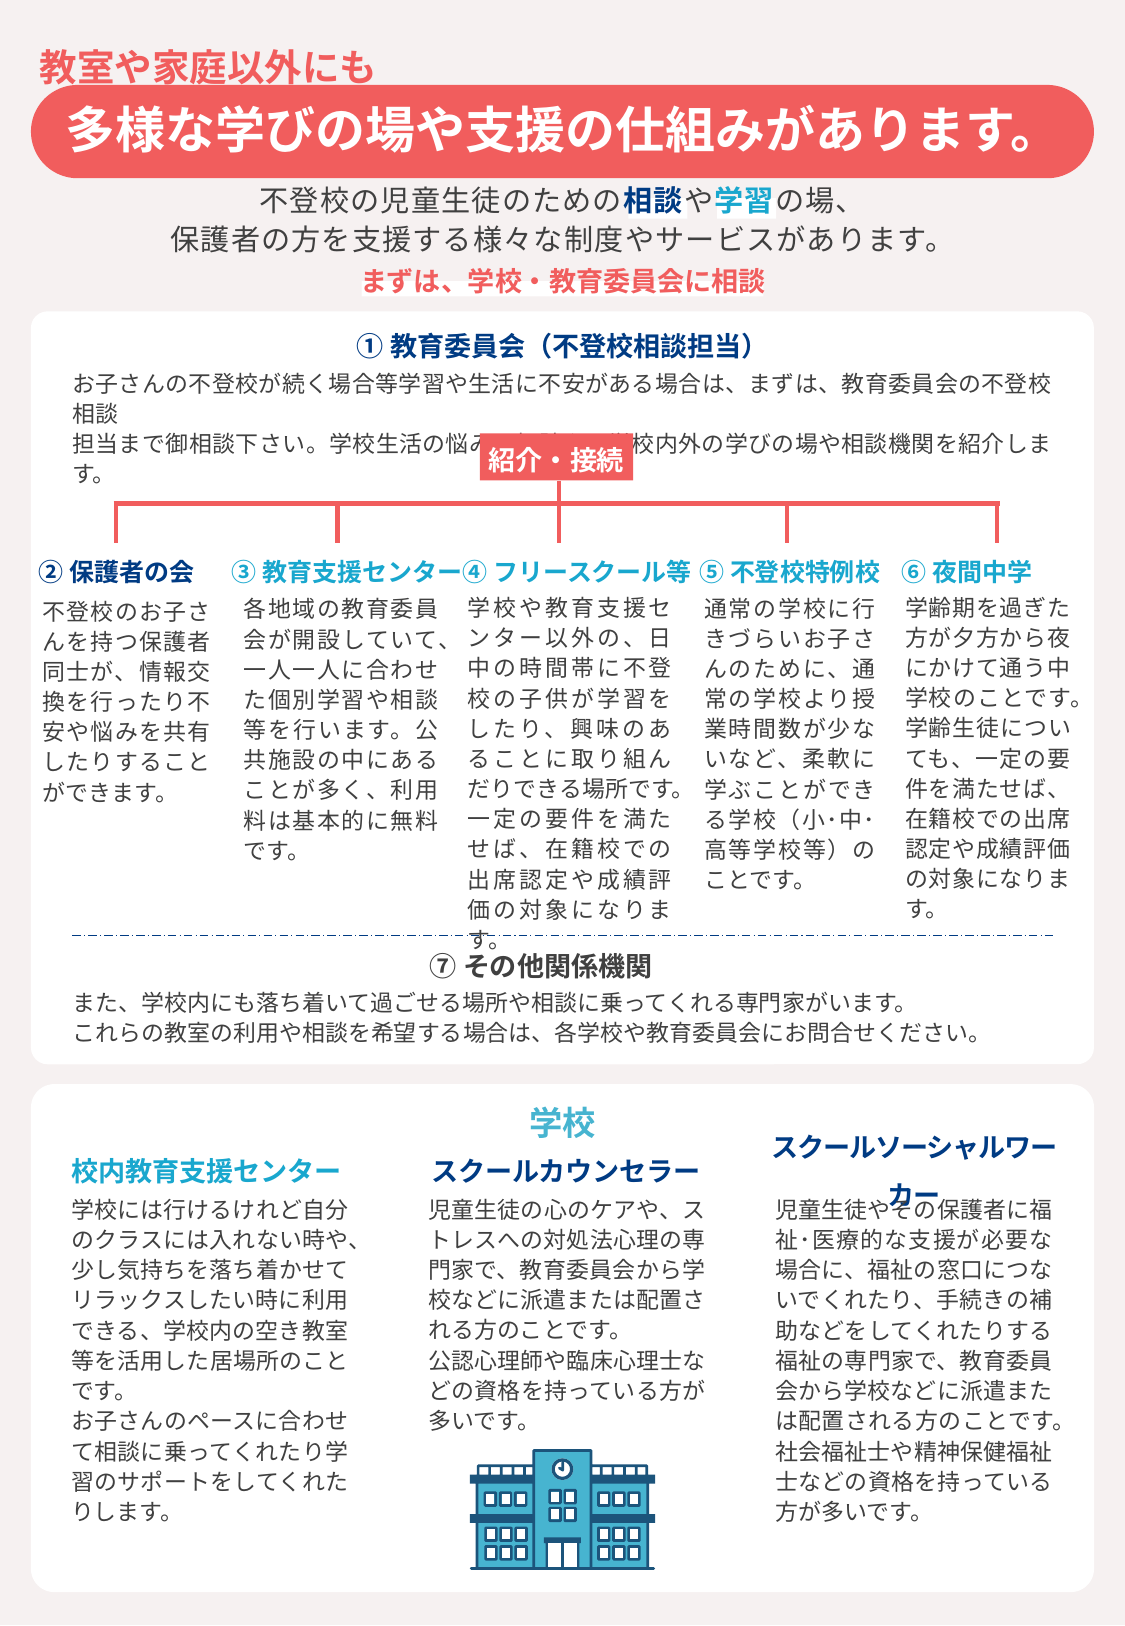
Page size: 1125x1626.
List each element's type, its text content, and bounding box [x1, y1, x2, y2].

text_box 学校には行けるけれど自分のクラスには入れない時や、少し気持ちを落ち着かせてリラックスしたい時に利用できる、学校内の空き教室等を活用した居場所のことです。 お子さんのペースに合わせて相談に乗ってくれたり学習のサポートをしてくれたりします。 [73, 1194, 348, 1523]
text_box 通常の学校に行きづらいお子さんのために、通常の学校より授業時間数が少ないなど、柔軟に学ぶことができる学校（小･中･高等学校等）のことです。 [706, 597, 874, 892]
text_box 不登校の児童生徒のための相談や学習の場、 保護者の方を支援する様々な制度やサービスがあります。 [30, 178, 1095, 257]
text_box 学齢期を過ぎた方が夕方から夜にかけて通う中学校のことです。 学齢生徒についても、一定の要件を満たせば、在籍校での出席認定や成績評価の対象になります。 [906, 592, 1069, 920]
text_box まずは、学校・教育委員会に相談 [237, 257, 888, 306]
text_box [113, 480, 1000, 543]
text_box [469, 1449, 656, 1570]
text_box [29, 1083, 1096, 1594]
text_box 各地域の教育委員会が開設していて、一人一人に合わせた個別学習や相談等を行います。公共施設の中にあることが多く、利用料は基本的に無料です。 [245, 597, 437, 863]
text_box 学校や教育支援センター以外の、日中の時間帯に不登校の子供が学習をしたり、興味のあることに取り組んだりできる場所です。一定の要件を満たせば、在籍校での出席認定や成績評価の対象になります。 [470, 597, 671, 935]
text_box スクールカウンセラー [406, 1147, 727, 1196]
text_box 紹介・接続 [479, 432, 634, 480]
text_box ③教育支援センター [213, 548, 443, 597]
text_box ⑥夜間中学 [833, 548, 1101, 597]
text_box 校内教育支援センター [46, 1147, 367, 1523]
text_box スクールソーシャルワーカー [750, 1147, 1077, 1196]
text_box ④フリースクール等 [443, 548, 656, 597]
text_box ①教育委員会（不登校相談担当） [355, 327, 770, 365]
text_box 児童生徒の心のケアや、ストレスへの対処法心理の専門家で、教育委員会から学校などに派遣または配置される方のことです。 公認心理師や臨床心理士などの資格を持っている方が多いです。 [429, 1194, 704, 1433]
text_box 多様な学びの場や支援の仕組みがあります。 [30, 94, 1094, 178]
text_box ⑦その他関係機関 [429, 942, 696, 991]
text_box 不登校のお子さんを持つ保護者同士が、情報交換を行ったり不安や悩みを共有したりすることができます。 [44, 597, 209, 804]
text_box 教室や家庭以外にも [29, 33, 1095, 96]
text_box [29, 597, 1096, 1066]
text_box [29, 310, 1095, 548]
text_box ②保護者の会 [0, 548, 213, 597]
text_box 学校 [429, 1097, 696, 1146]
text_box ⑤不登校特例校 [656, 548, 833, 597]
text_box また、学校内にも落ち着いて過ごせる場所や相談に乗ってくれる専門家がいます。 これらの教室の利用や相談を希望する場合は、各学校や教育委員会にお問合せください。 [75, 988, 1050, 1043]
text_box 児童生徒やその保護者に福祉･医療的な支援が必要な場合に、福祉の窓口につないでくれたり、手続きの補助などをしてくれたりする福祉の専門家で、教育委員会から学校などに派遣または配置される方のことです。 社会福祉士や精神保健福祉士などの資格を持っている方が多いです。 [777, 1194, 1052, 1523]
text_box お子さんの不登校が続く場合等学習や生活に不安がある場合は、まずは、教育委員会の不登校相談 担当まで御相談下さい。学校生活の悩みの相談や、学校内外の学びの場や相談機関を紹介します。 [75, 369, 1051, 486]
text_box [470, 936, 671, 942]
